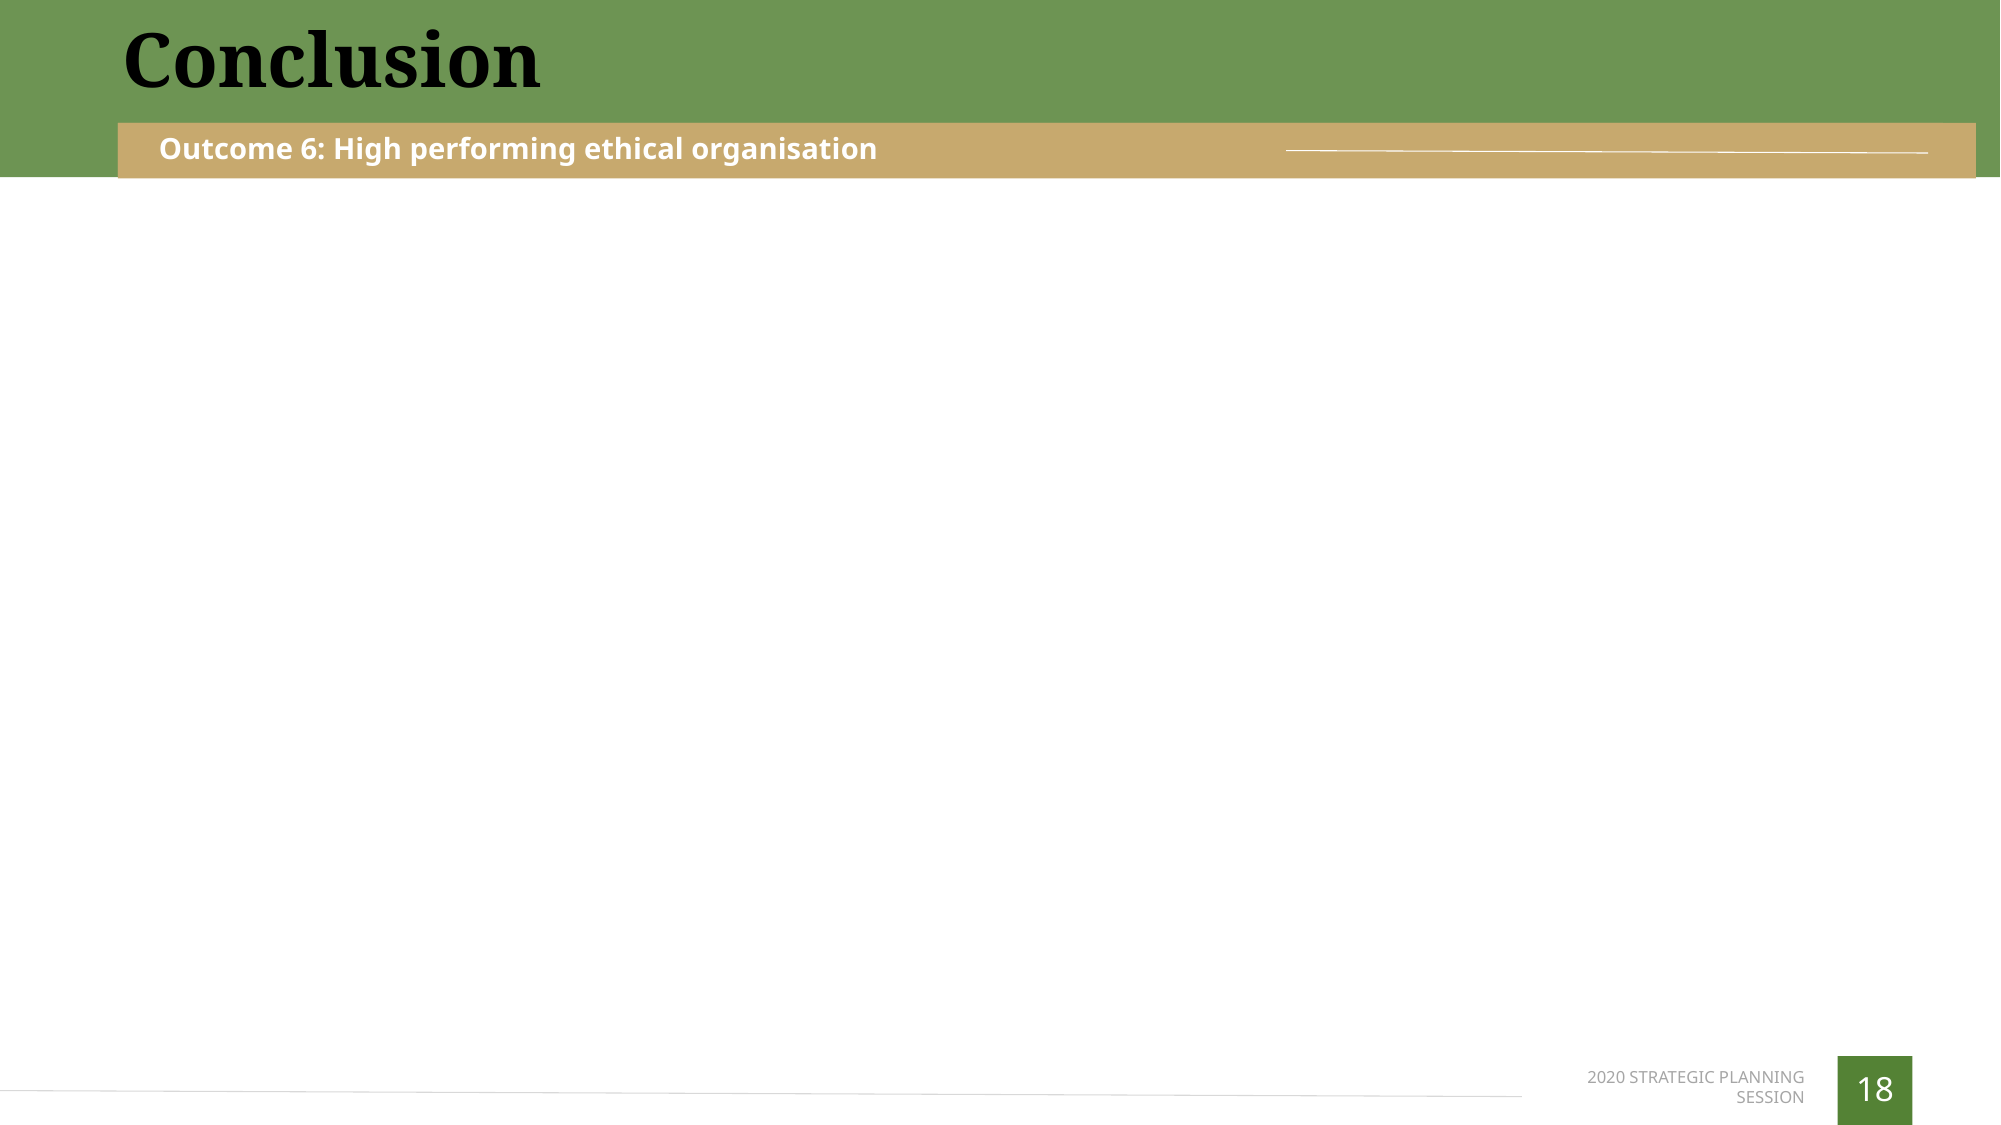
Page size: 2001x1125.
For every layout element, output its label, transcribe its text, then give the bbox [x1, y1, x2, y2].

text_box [1286, 150, 1929, 154]
title Conclusion [122, 22, 1857, 111]
text_box Outcome 6: High performing ethical organisation [158, 130, 1286, 166]
text_box [117, 122, 1976, 179]
